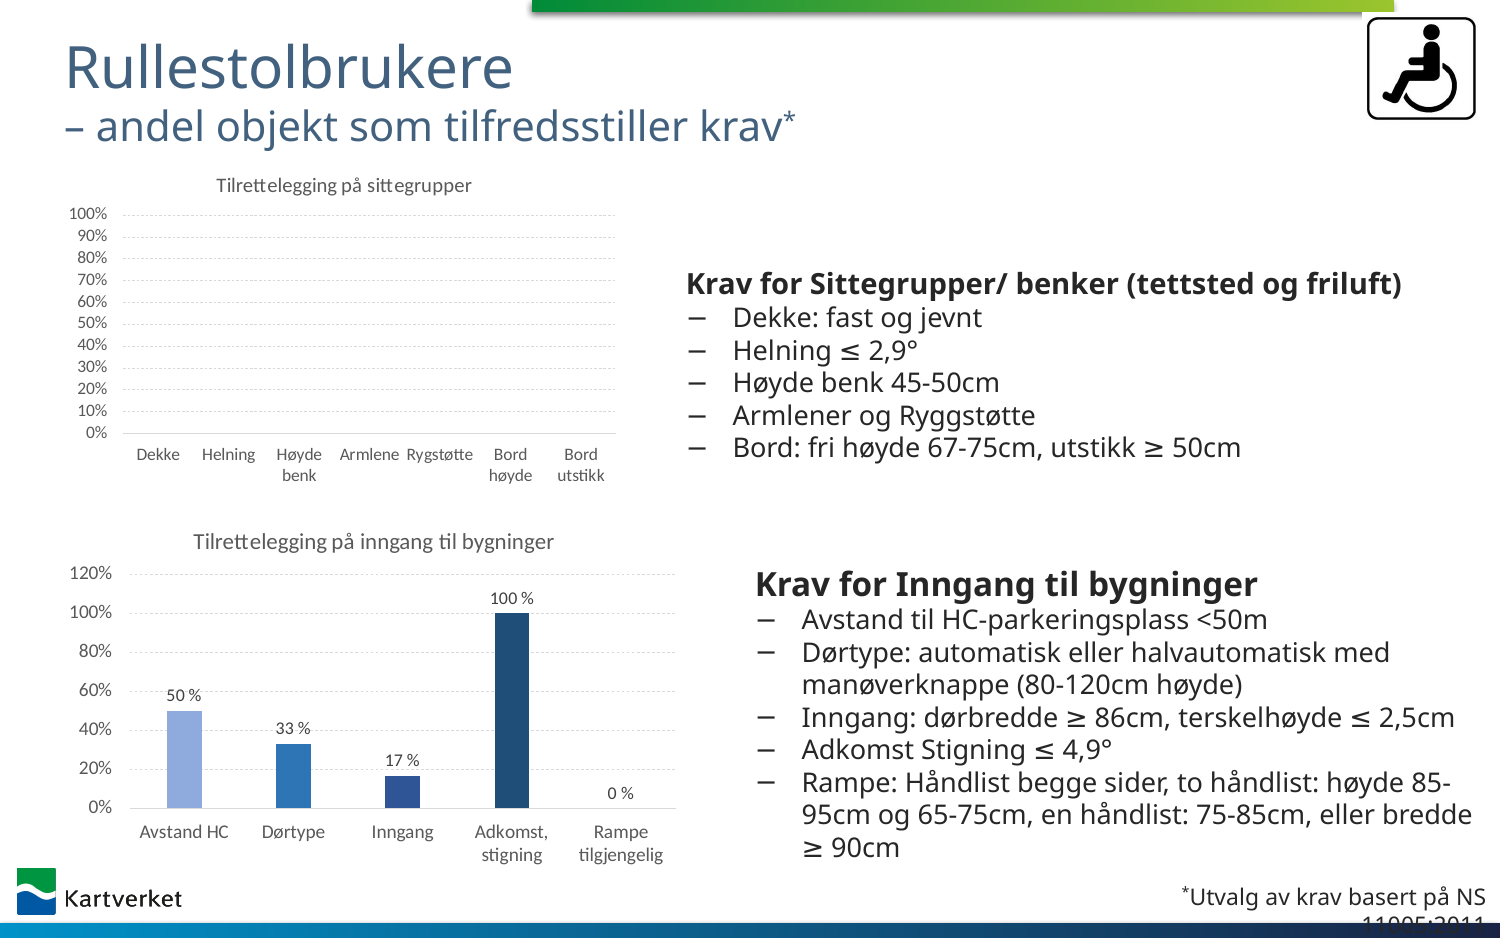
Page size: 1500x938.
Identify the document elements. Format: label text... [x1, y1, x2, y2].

text_box Krav for Inngang til bygninger Avstand til HC-parkeringsplass <50m Dørtype: automatisk eller halvautomatisk med manøverknappe (80-120cm høyde) Inngang: dørbredde ≥ 86cm, terskelhøyde ≤ 2,5cm Adkomst Stigning ≤ 4,9° Rampe: Håndlist begge sider, to håndlist: høyde 85-95cm og 65-75cm, en håndlist: 75-85cm, eller bredde ≥ 90cm [740, 555, 1491, 870]
text_box Krav for Sittegrupper/ benker (tettsted og friluft) Dekke: fast og jevnt Helning ≤ 2,9° Høyde benk 45-50cm Armlener og Ryggstøtte Bord: fri høyde 67-75cm, utstikk ≥ 50cm [670, 258, 1418, 471]
picture [1362, 12, 1481, 126]
text_box *Utvalg av krav basert på NS 11005:2011 [1068, 873, 1500, 938]
picture [62, 166, 626, 492]
text_box Rullestolbrukere – andel objekt som tilfredsstiller krav* [49, 25, 1431, 158]
picture [62, 520, 687, 874]
